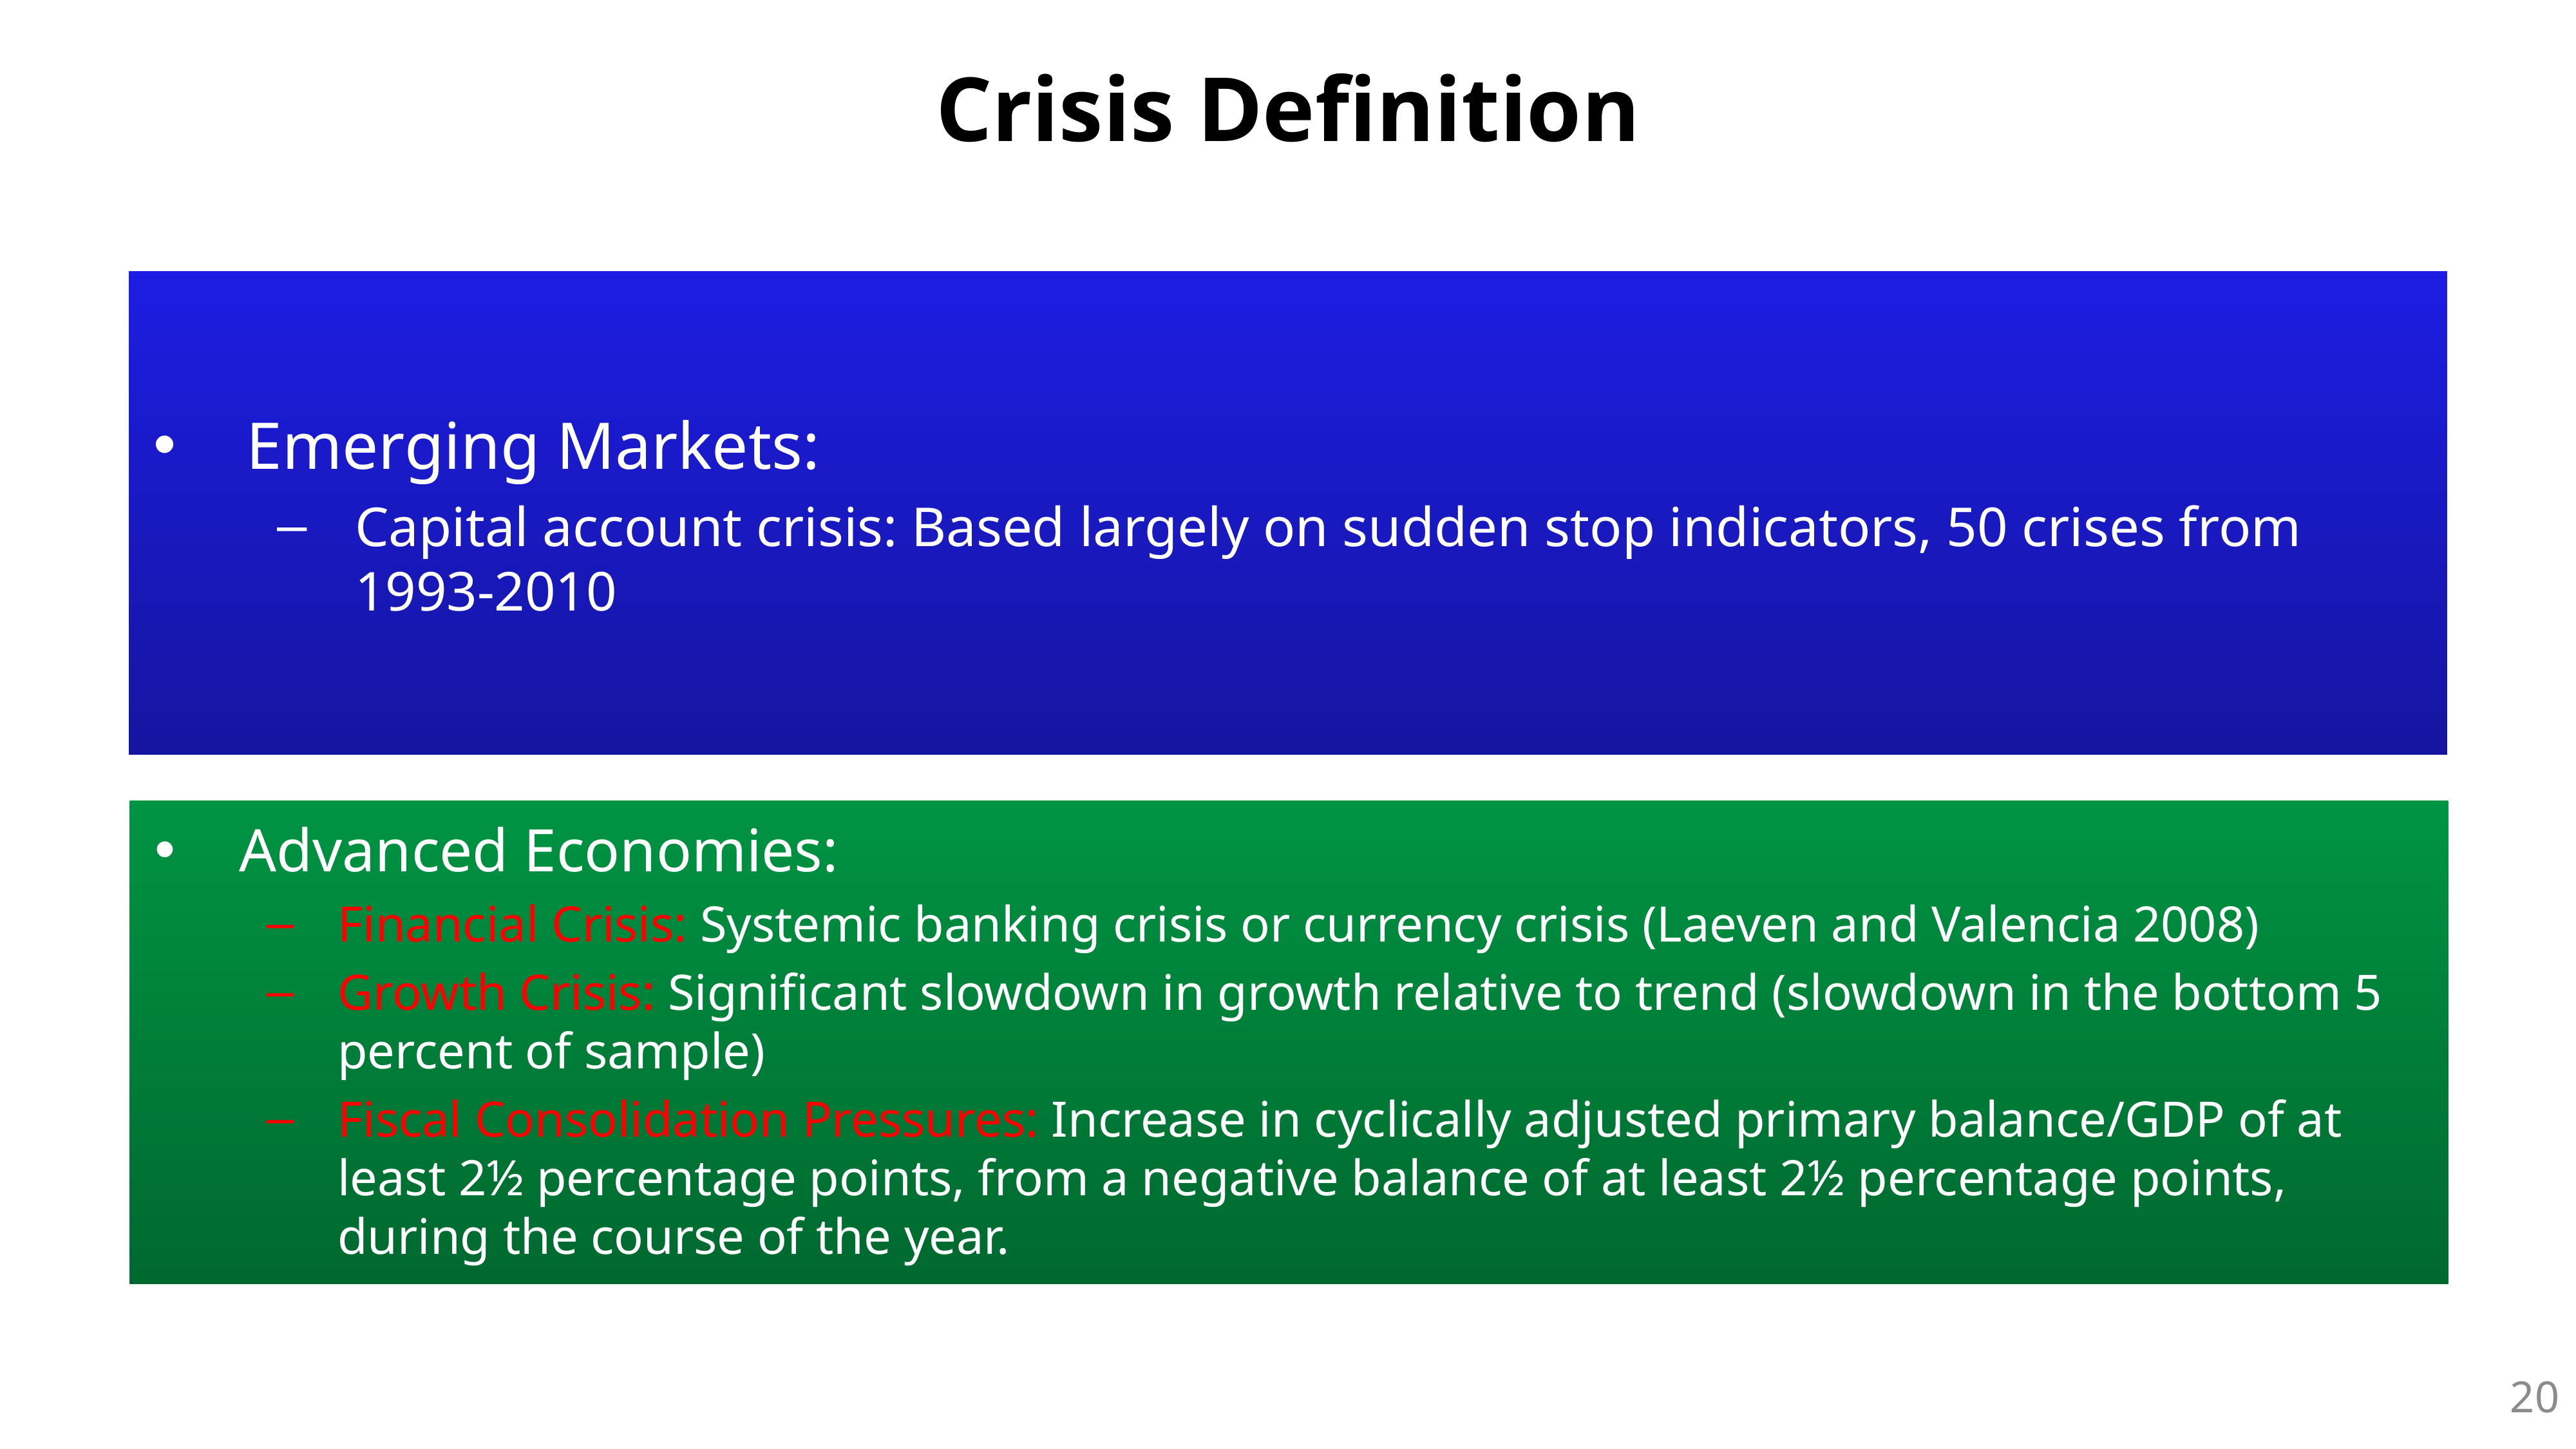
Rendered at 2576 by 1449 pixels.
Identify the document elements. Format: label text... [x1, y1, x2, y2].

text_box Crisis Definition [0, 67, 2576, 145]
text_box 19 [2494, 1365, 2576, 1449]
text_box Advanced Economies: Financial Crisis: Systemic banking crisis or currency crisis (Laeven and Valencia 2008) Growth Crisis: Significant slowdown in growth relative to trend (slowdown in the bottom 5 percent of sample) Fiscal Consolidation Pressures: Increase in cyclically adjusted primary balance/GDP of at least 2½ percentage points, from a negative balance of at least 2½ percentage points, during the course of the year. [129, 800, 2448, 1284]
list Emerging Markets: Capital account crisis: Based largely on sudden stop indicators, 50 crises from 1993-2010 [129, 271, 2447, 755]
